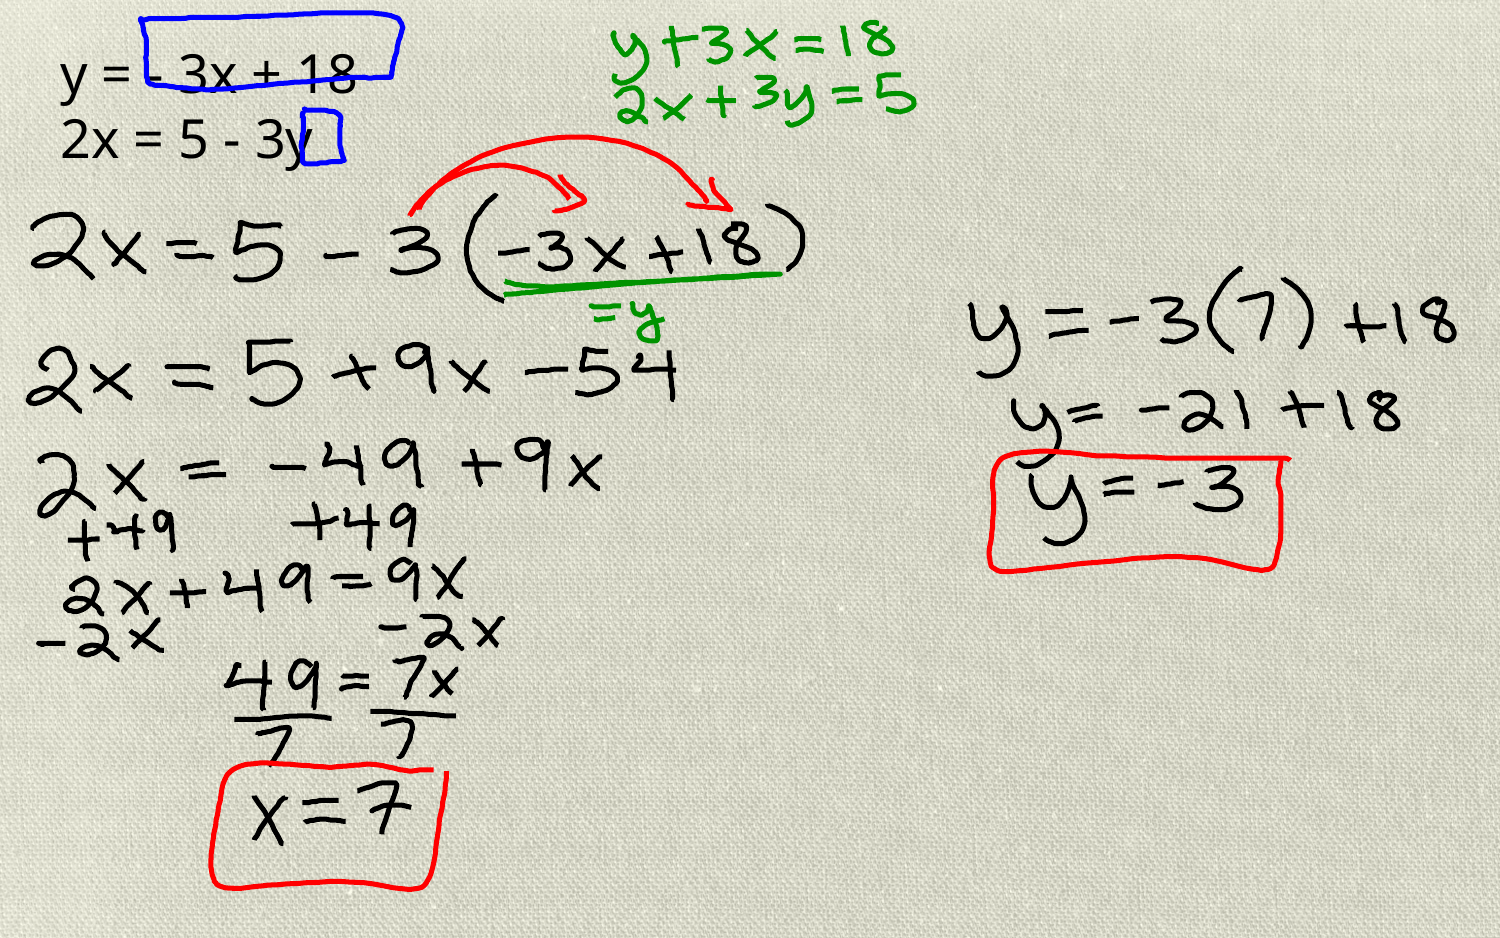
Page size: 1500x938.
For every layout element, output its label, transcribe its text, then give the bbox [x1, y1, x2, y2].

text_box [668, 350, 674, 401]
text_box [115, 581, 137, 599]
text_box [498, 248, 530, 254]
text_box [94, 364, 130, 392]
text_box [109, 381, 133, 400]
text_box [224, 572, 258, 594]
text_box [291, 517, 339, 526]
text_box [524, 368, 569, 374]
text_box [257, 726, 291, 762]
text_box [396, 343, 435, 393]
text_box [421, 615, 461, 648]
text_box [280, 564, 312, 603]
text_box [370, 710, 456, 717]
text_box [1296, 409, 1305, 428]
text_box [154, 511, 175, 552]
text_box [1109, 317, 1139, 323]
text_box [90, 365, 108, 381]
text_box [317, 524, 321, 541]
text_box [1045, 309, 1083, 313]
text_box [313, 503, 319, 521]
text_box [1337, 391, 1353, 429]
text_box [655, 236, 666, 253]
text_box [1344, 324, 1387, 328]
text_box [103, 231, 124, 255]
text_box [766, 203, 804, 271]
text_box [342, 582, 372, 588]
text_box [180, 462, 220, 470]
text_box [444, 685, 453, 695]
text_box [1358, 327, 1365, 343]
text_box [723, 222, 759, 264]
text_box [27, 347, 82, 412]
text_box [78, 625, 120, 661]
text_box [418, 136, 701, 210]
text_box [1235, 390, 1248, 429]
text_box [450, 360, 472, 380]
text_box [1421, 298, 1455, 342]
text_box [358, 372, 370, 390]
text_box [39, 453, 97, 517]
text_box [325, 253, 359, 258]
text_box [465, 208, 504, 302]
text_box [1012, 400, 1061, 452]
text_box [332, 575, 364, 579]
text_box [516, 438, 550, 491]
text_box [300, 108, 346, 165]
text_box [389, 558, 418, 601]
text_box [180, 578, 186, 592]
text_box [463, 361, 486, 392]
title y = - 3x + 18 2x = 5 - 3y [45, 31, 1455, 177]
text_box [372, 520, 380, 525]
text_box [430, 668, 459, 698]
text_box [380, 718, 414, 758]
text_box [1180, 391, 1224, 431]
text_box [472, 619, 488, 635]
text_box [355, 445, 364, 486]
text_box [594, 238, 624, 272]
text_box [129, 629, 141, 638]
text_box [697, 228, 712, 264]
text_box [108, 464, 125, 481]
text_box [571, 455, 584, 471]
text_box [1150, 298, 1198, 343]
text_box [968, 302, 1019, 377]
text_box [188, 473, 227, 478]
text_box [135, 597, 149, 614]
text_box [332, 367, 377, 378]
text_box [32, 213, 95, 280]
text_box [83, 520, 89, 562]
text_box [368, 505, 372, 550]
text_box [394, 656, 425, 698]
text_box [340, 684, 370, 690]
text_box [113, 233, 141, 266]
text_box [583, 472, 600, 490]
text_box [123, 252, 147, 273]
text_box [142, 638, 164, 652]
text_box [106, 524, 133, 533]
text_box [1048, 329, 1089, 338]
text_box [173, 381, 214, 389]
text_box [383, 439, 423, 488]
text_box [477, 617, 504, 647]
text_box [553, 205, 580, 212]
text_box [139, 12, 404, 91]
text_box [538, 232, 572, 270]
text_box [1368, 391, 1399, 430]
text_box [131, 619, 161, 649]
text_box [261, 661, 266, 711]
text_box [433, 670, 444, 684]
text_box [323, 443, 359, 468]
text_box [344, 508, 369, 526]
text_box [121, 582, 151, 614]
text_box [586, 237, 608, 257]
text_box [1282, 277, 1312, 348]
text_box [631, 302, 665, 342]
text_box [1289, 391, 1299, 405]
text_box [448, 583, 463, 598]
text_box [988, 450, 1291, 573]
text_box [1238, 292, 1273, 341]
text_box [289, 660, 318, 709]
text_box [409, 185, 484, 216]
text_box [473, 379, 490, 393]
text_box [176, 253, 214, 259]
text_box [271, 465, 307, 470]
text_box [390, 227, 439, 274]
text_box [575, 348, 619, 396]
text_box [64, 577, 105, 615]
text_box [633, 354, 669, 371]
text_box [166, 241, 198, 245]
text_box [649, 251, 684, 258]
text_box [612, 21, 915, 126]
text_box [1208, 267, 1243, 353]
text_box [687, 178, 732, 211]
text_box [503, 273, 782, 296]
text_box [436, 558, 467, 599]
text_box [391, 504, 415, 548]
text_box [1393, 303, 1407, 343]
text_box [169, 590, 207, 594]
text_box [114, 460, 145, 494]
text_box [1067, 404, 1099, 414]
text_box [432, 565, 448, 583]
text_box [234, 715, 332, 721]
text_box [489, 635, 499, 647]
text_box [1140, 407, 1170, 411]
text_box [225, 663, 263, 687]
text_box [665, 256, 673, 273]
text_box [184, 594, 189, 609]
text_box [1281, 404, 1325, 411]
text_box [594, 316, 616, 321]
text_box [350, 355, 359, 369]
text_box [1354, 302, 1360, 325]
text_box [133, 514, 138, 550]
text_box [1073, 415, 1103, 422]
text_box [234, 221, 282, 281]
text_box [166, 365, 210, 370]
text_box [569, 456, 603, 487]
text_box [247, 340, 302, 405]
text_box [255, 569, 264, 613]
text_box [210, 762, 448, 891]
text_box [471, 448, 482, 486]
text_box [608, 255, 626, 268]
text_box [37, 642, 66, 646]
text_box [126, 481, 146, 500]
